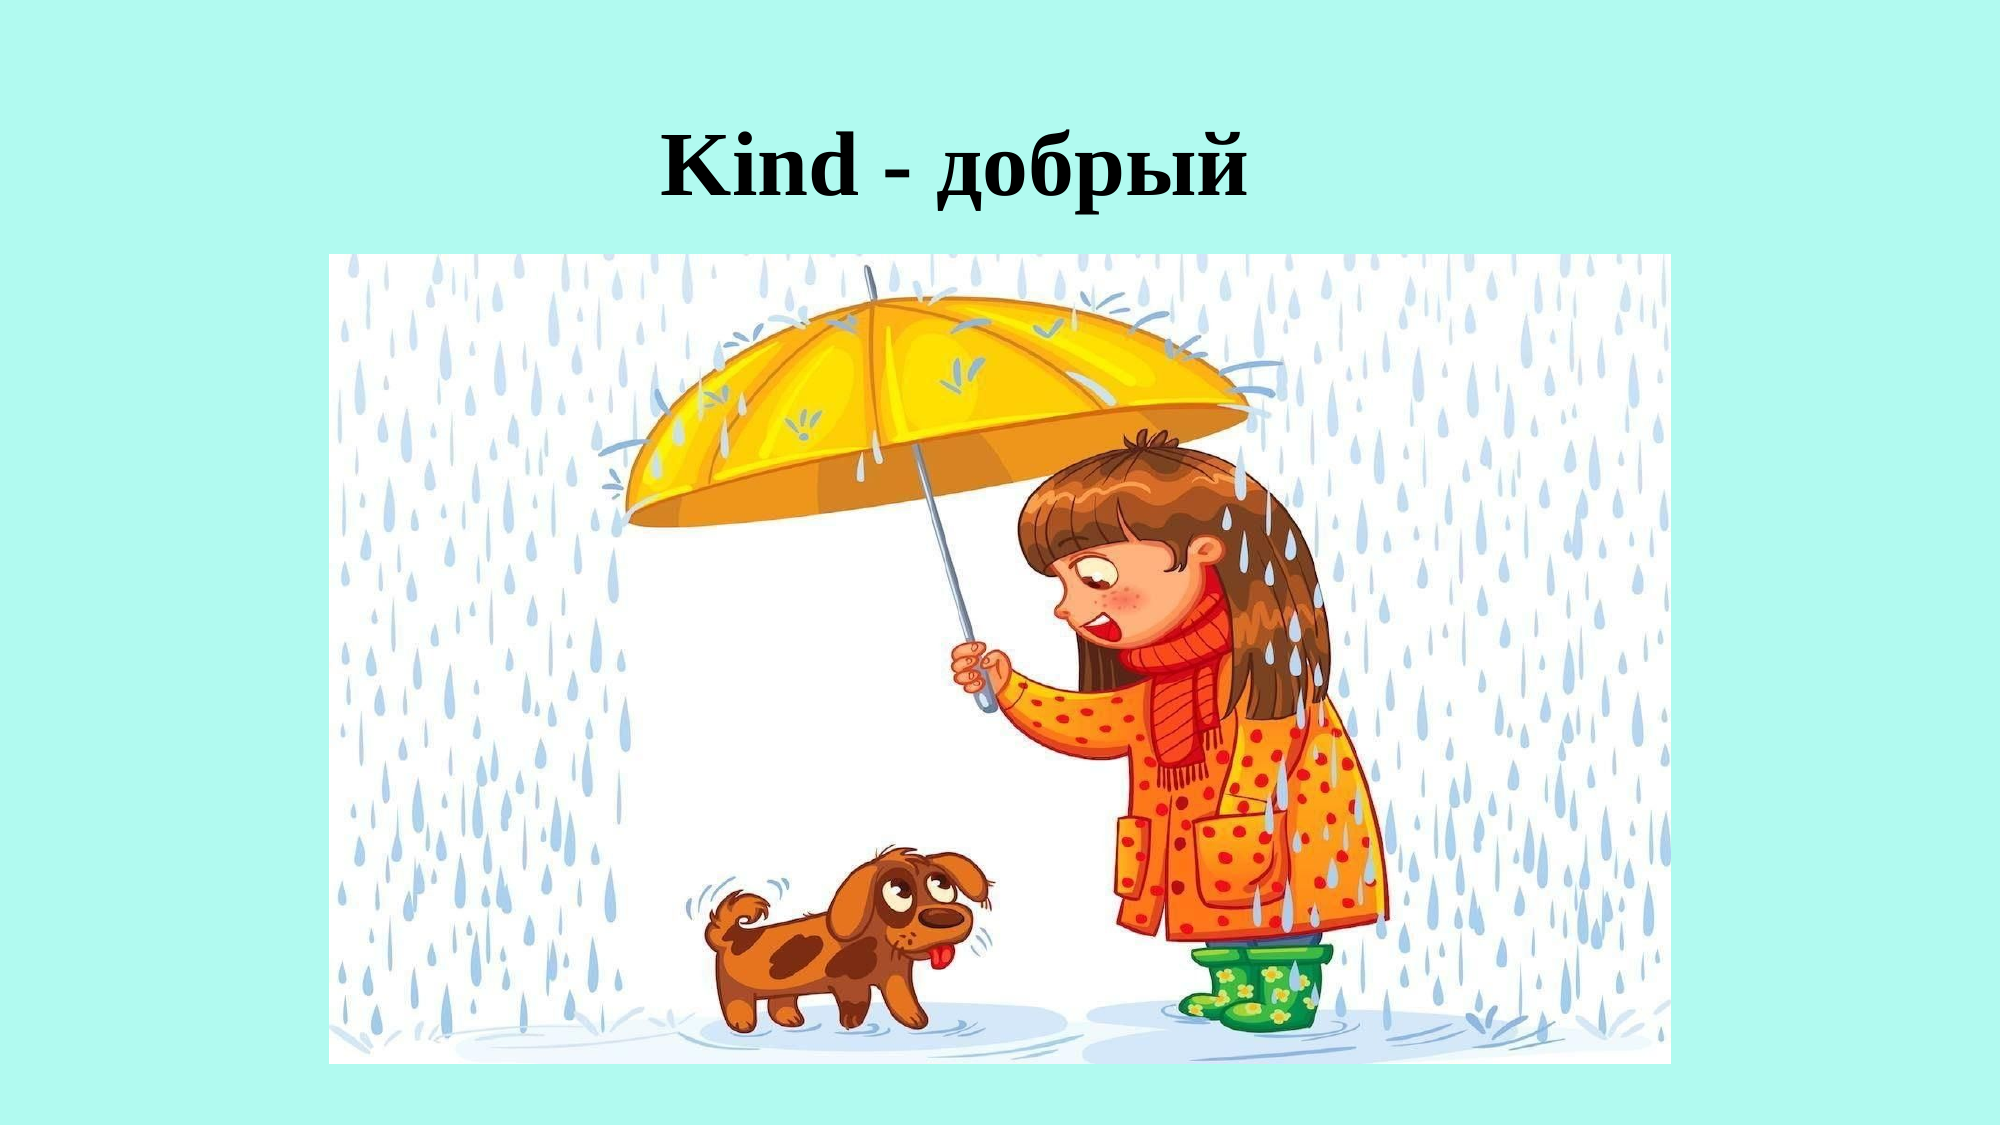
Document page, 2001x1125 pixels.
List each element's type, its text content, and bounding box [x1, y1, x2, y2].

list Kind - добрый [443, 41, 1468, 243]
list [329, 254, 1671, 1064]
